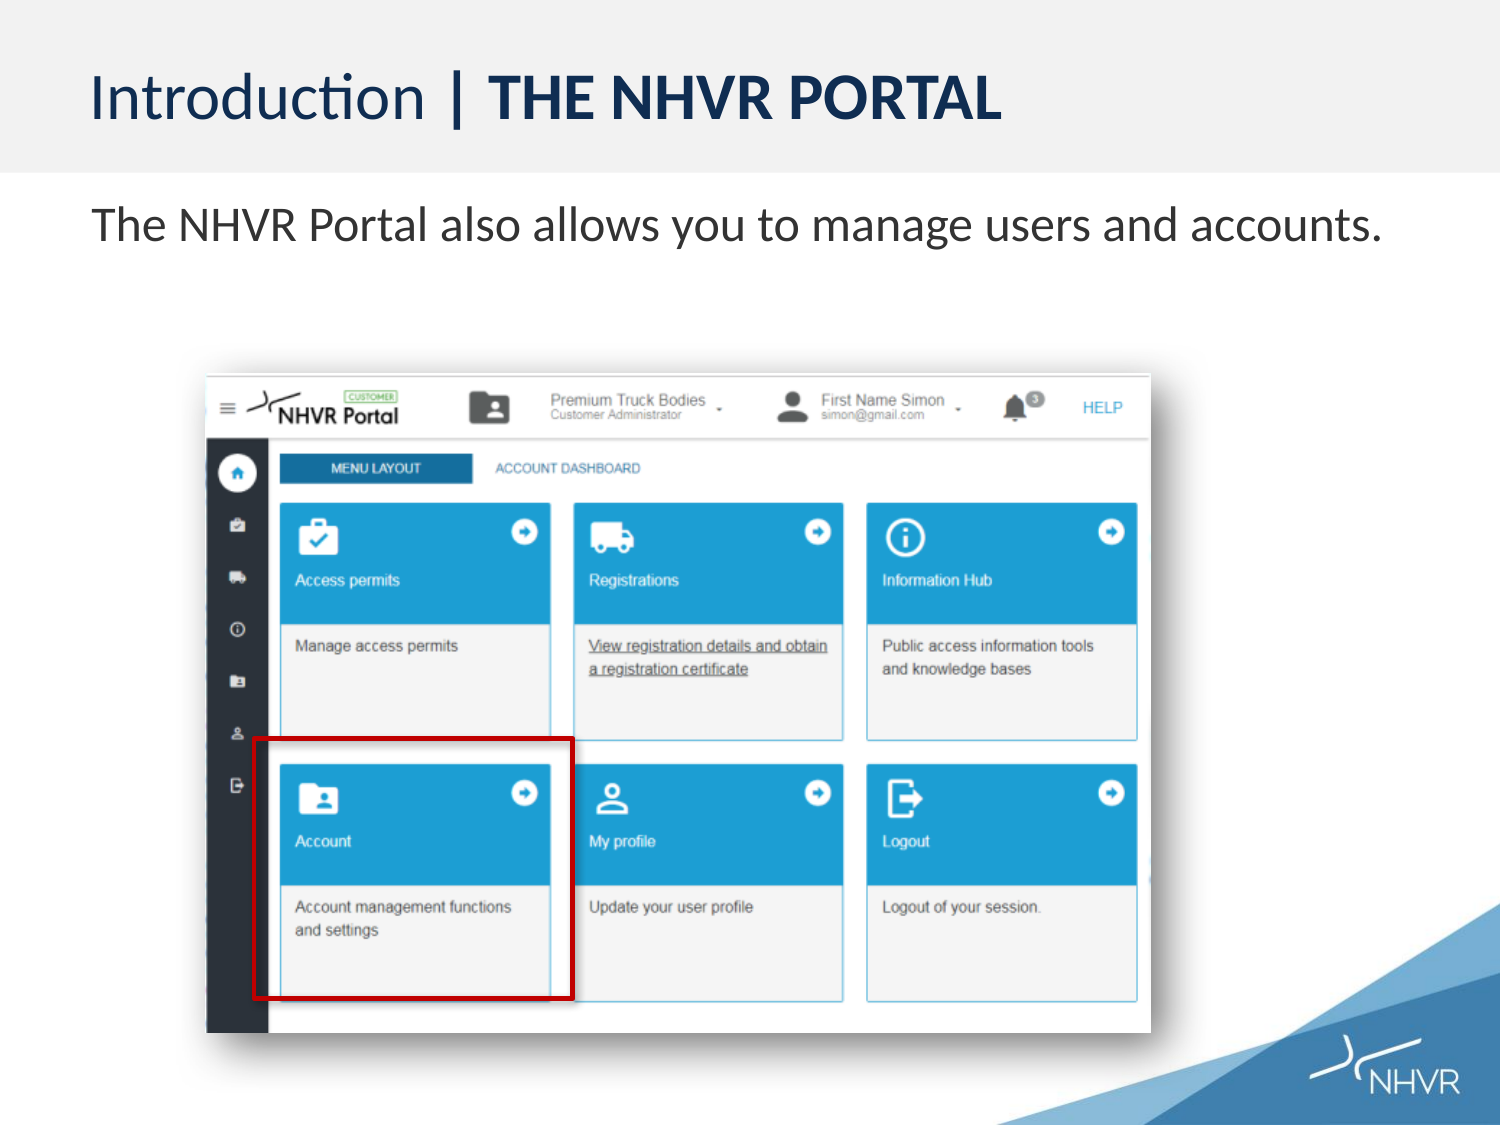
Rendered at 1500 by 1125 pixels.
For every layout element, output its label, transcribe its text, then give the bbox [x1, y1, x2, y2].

title Introduction | THE NHVR PORTAL [75, 45, 1425, 173]
picture [0, 173, 1500, 1125]
list The NHVR Portal also allows you to manage users and accounts. [76, 184, 1427, 982]
